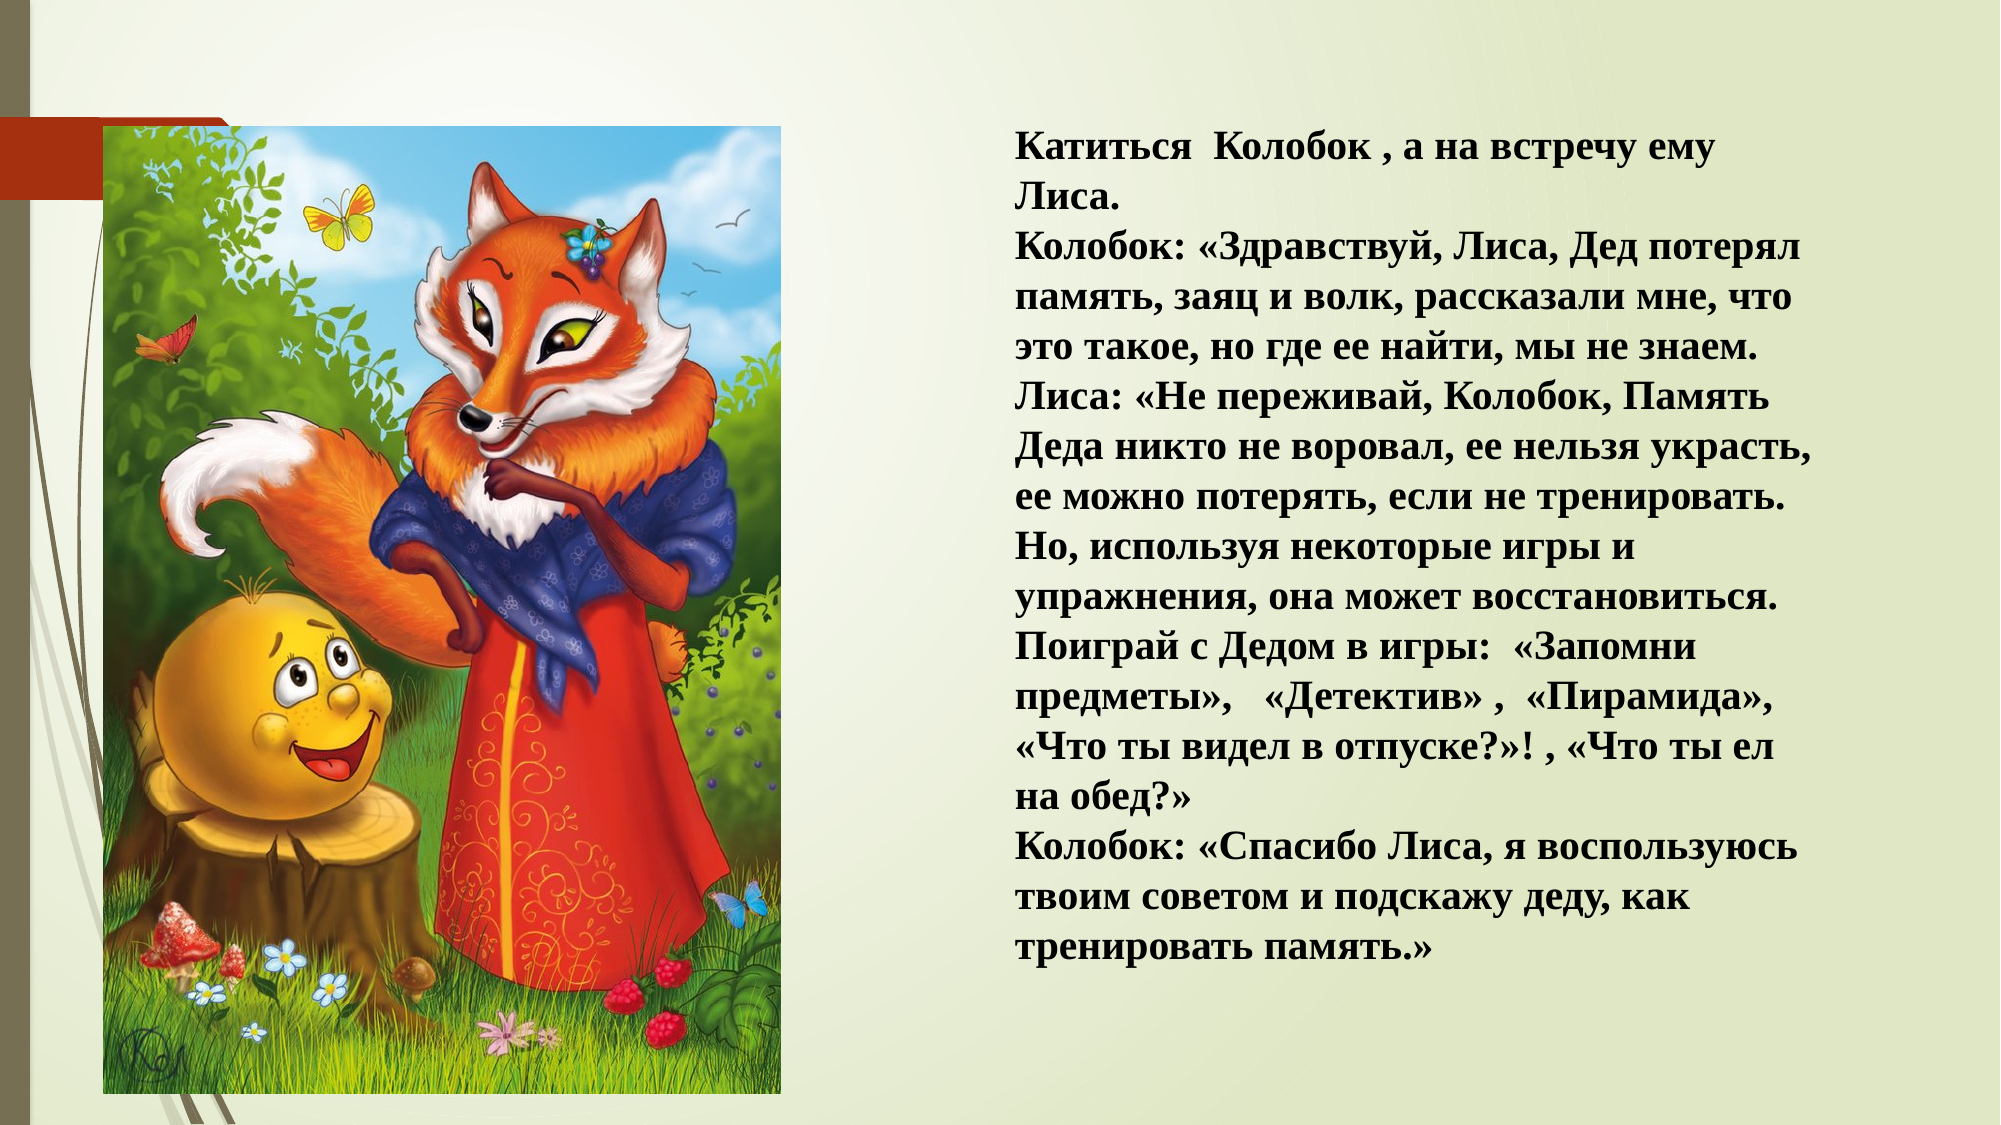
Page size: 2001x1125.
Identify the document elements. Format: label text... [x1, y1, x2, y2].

picture [103, 126, 781, 1094]
text_box Катиться Колобок , а на встречу ему Лиса. Колобок: «Здравствуй, Лиса, Дед потерял память, заяц и волк, рассказали мне, что это такое, но где ее найти, мы не знаем. Лиса: «Не переживай, Колобок, Память Деда никто не воровал, ее нельзя украсть, ее можно потерять, если не тренировать. Но, используя некоторые игры и упражнения, она может восстановиться. Поиграй с Дедом в игры: «Запомни предметы», «Детектив» , «Пирамида», «Что ты видел в отпуске?»! , «Что ты ел на обед?» Колобок: «Спасибо Лиса, я воспользуюсь твоим советом и подскажу деду, как тренировать память.» [1000, 110, 1844, 976]
